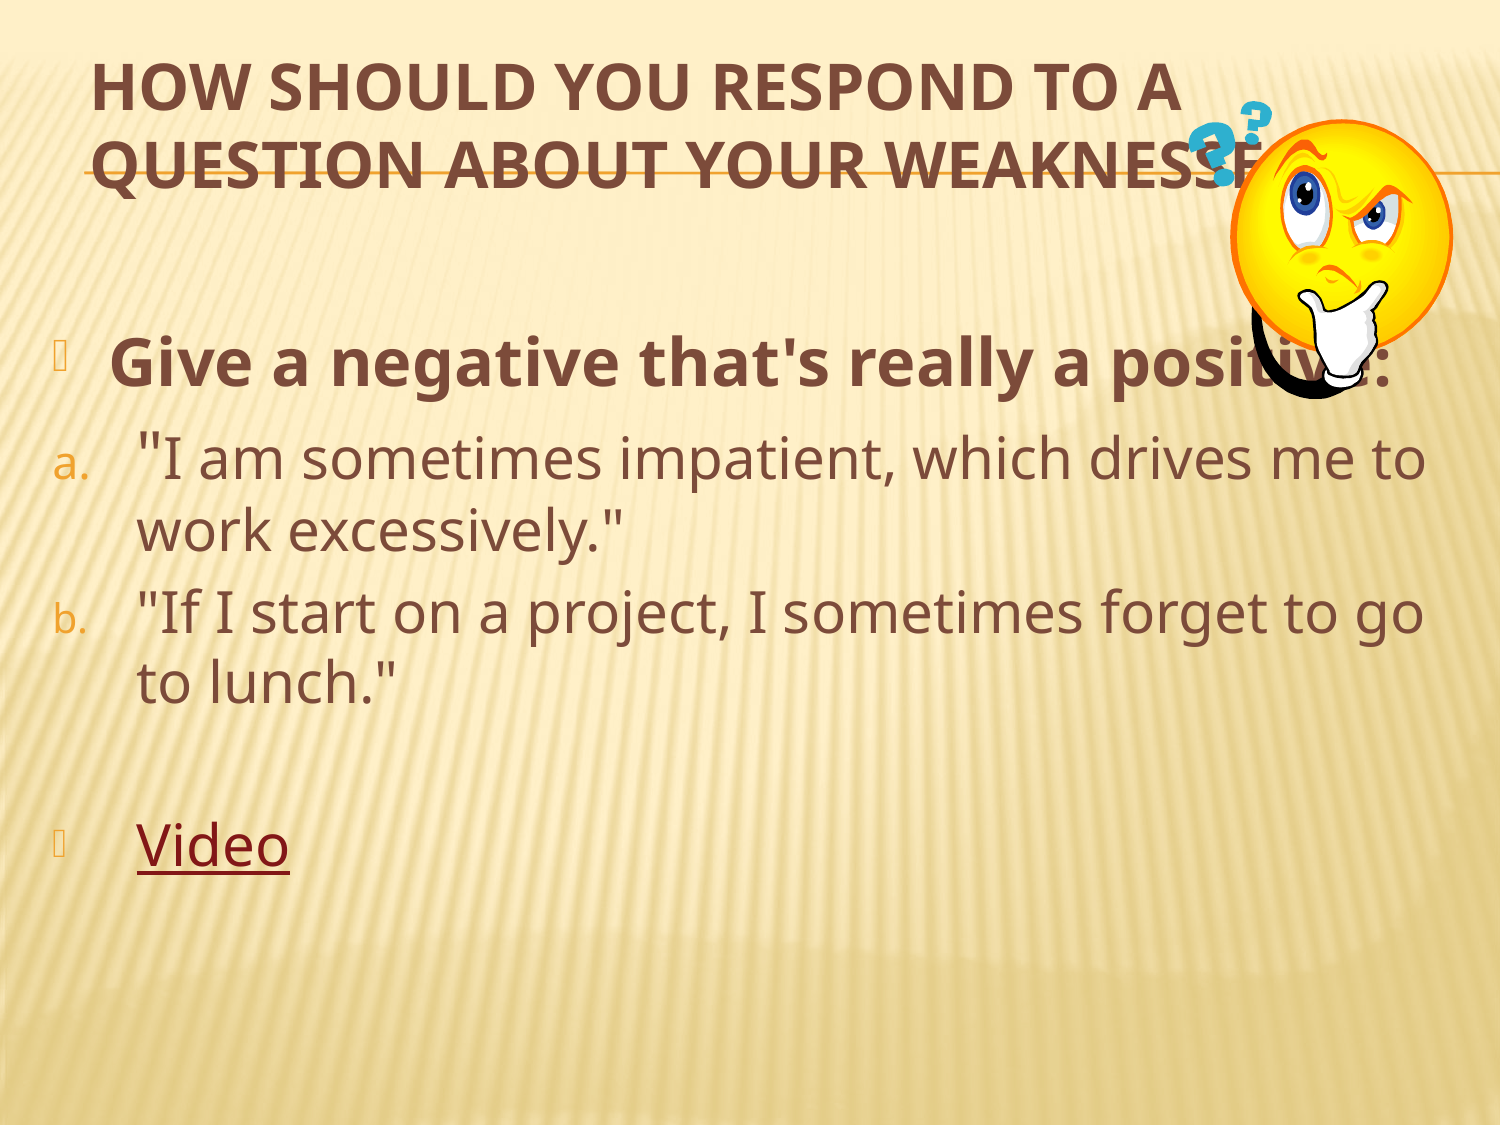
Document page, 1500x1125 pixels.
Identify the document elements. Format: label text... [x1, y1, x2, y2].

title How should you respond to a question about your weaknesses? [75, 37, 1425, 288]
picture [1187, 99, 1455, 401]
list Give a negative that's really a positive: "I am sometimes impatient, which drives me to work excessively." "If I start on a project, I sometimes forget to go to lunch." Video [37, 312, 1463, 1055]
